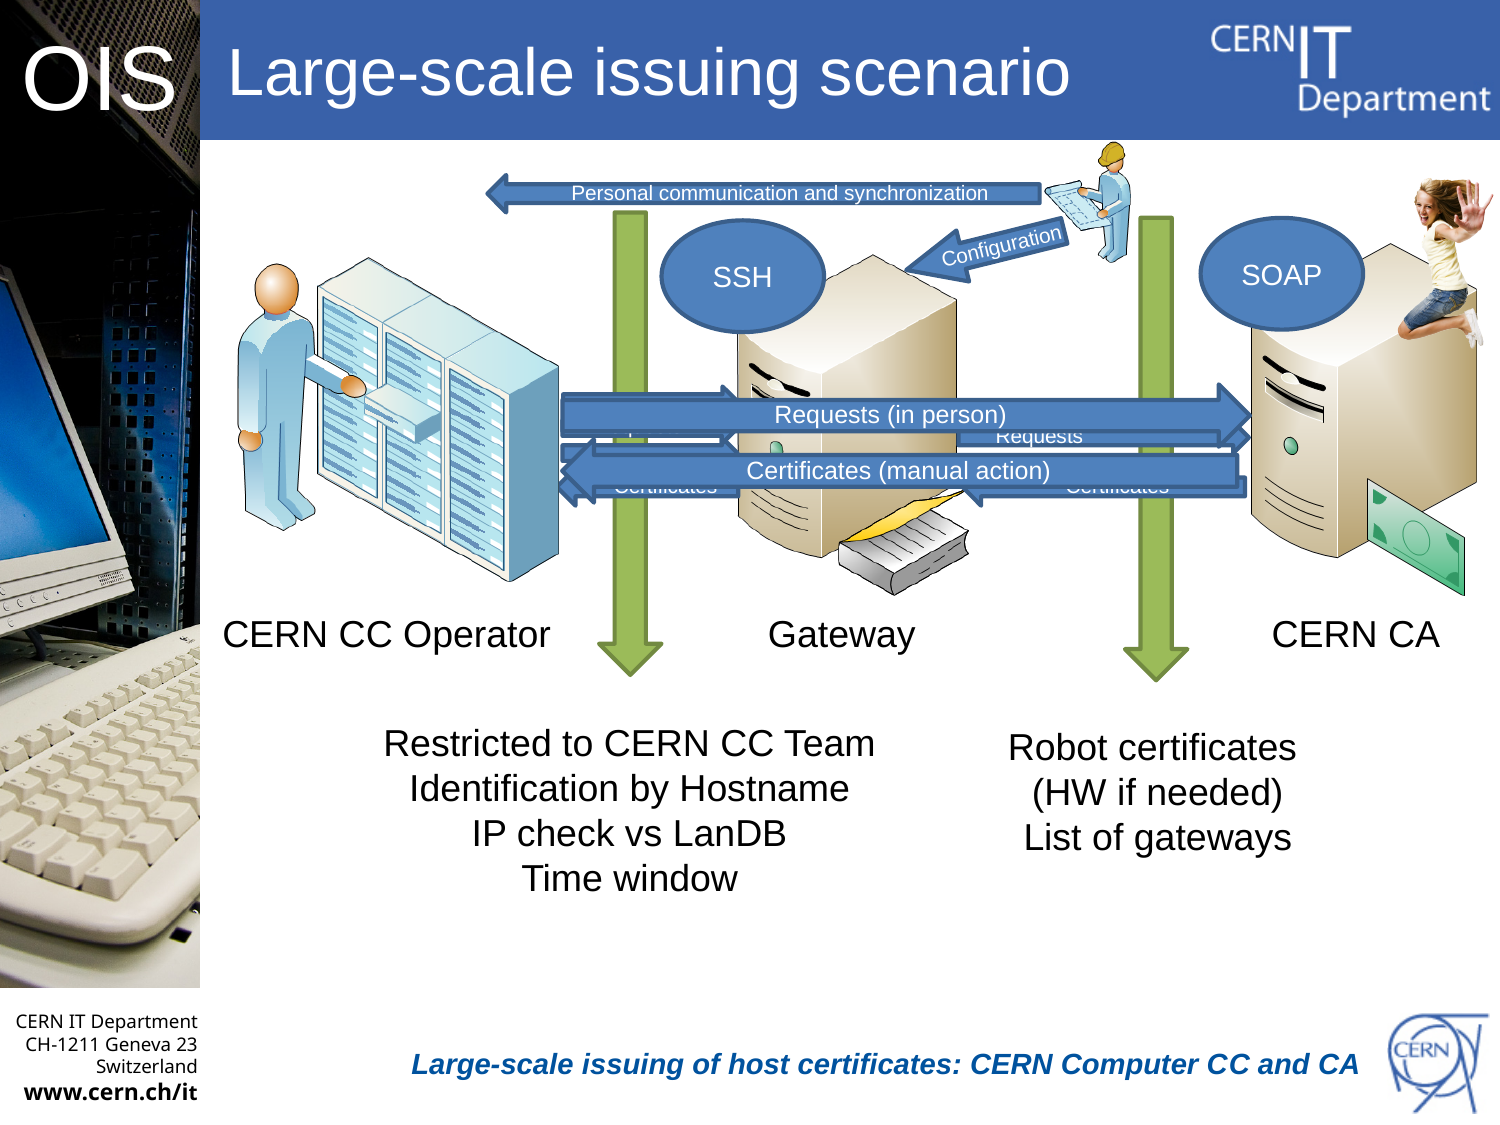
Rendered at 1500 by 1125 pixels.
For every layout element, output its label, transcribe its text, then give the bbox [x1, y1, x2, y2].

footer Large-scale issuing of host certificates: CERN Computer CС and CA [312, 1037, 1376, 1113]
text_box SSH [659, 221, 819, 334]
text_box Robot certificates (HW if needed) List of gateways [992, 716, 1323, 866]
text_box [737, 253, 975, 382]
text_box [1138, 215, 1174, 382]
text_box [737, 511, 975, 664]
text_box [207, 250, 595, 664]
picture [1387, 1012, 1490, 1114]
text_box [1123, 514, 1190, 683]
text_box SOAP [1198, 215, 1351, 326]
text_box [903, 223, 1080, 277]
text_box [561, 438, 1238, 503]
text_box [1241, 465, 1246, 507]
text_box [562, 384, 1251, 448]
picture [0, 0, 1500, 988]
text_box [1249, 242, 1477, 664]
picture [1394, 174, 1498, 353]
text_box Restricted to CERN CC Team Identification by Hostname IP check vs LanDB Time window [367, 712, 893, 907]
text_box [487, 171, 1111, 213]
text_box [612, 221, 648, 382]
text_box [599, 514, 664, 678]
title Large-scale issuing scenario [212, 0, 1125, 138]
